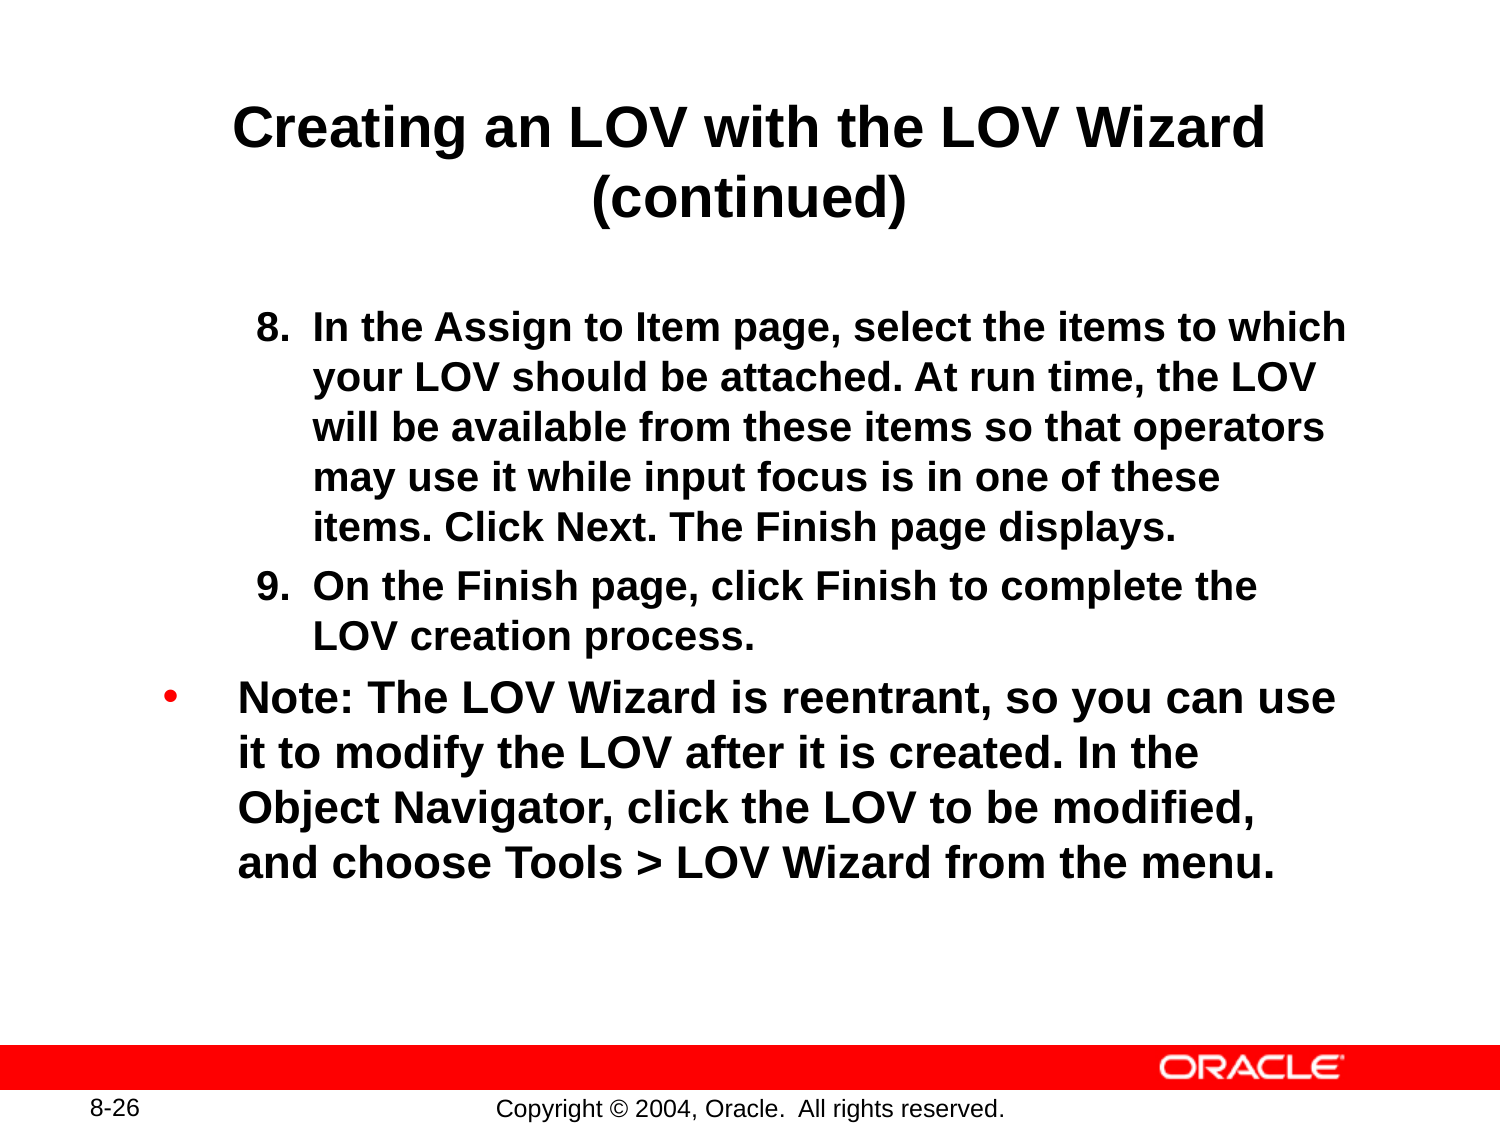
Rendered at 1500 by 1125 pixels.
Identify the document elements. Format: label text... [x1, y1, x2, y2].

title Creating an LOV with the LOV Wizard (continued) [149, 87, 1351, 232]
list 8. In the Assign to Item page, select the items to which your LOV should be attached. At run time, the LOV will be available from these items so that operators may use it while input focus is in one of these items. Click Next. The Finish page displays. 9. On the Finish page, click Finish to complete the LOV creation process. Note: The LOV Wizard is reentrant, so you can use it to modify the LOV after it is created. In the Object Navigator, click the LOV to be modified, and choose Tools > LOV Wizard from the menu. [141, 297, 1351, 966]
